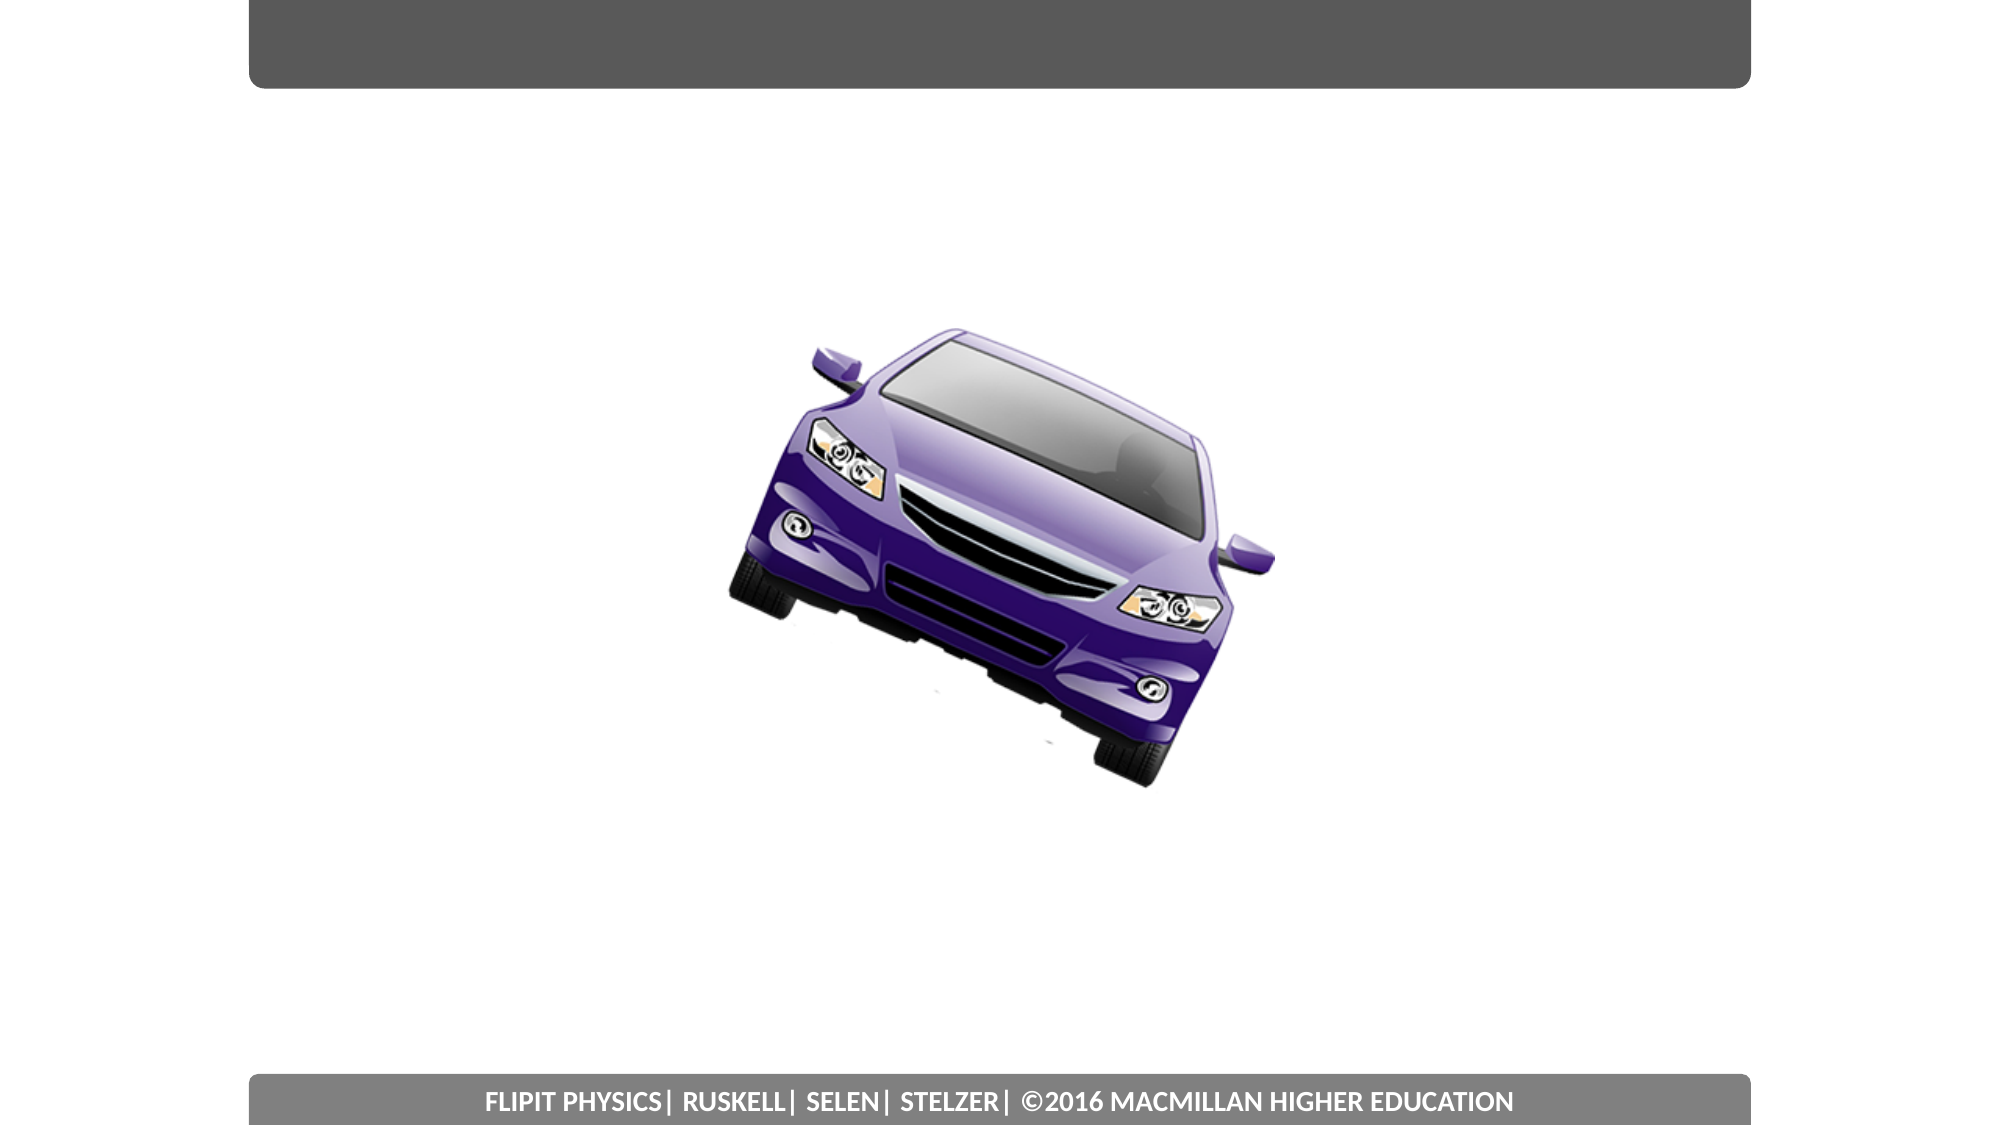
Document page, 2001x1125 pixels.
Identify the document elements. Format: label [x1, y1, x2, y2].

text_box [248, 0, 1752, 89]
picture [724, 328, 1275, 797]
text_box [249, 1074, 1750, 1125]
